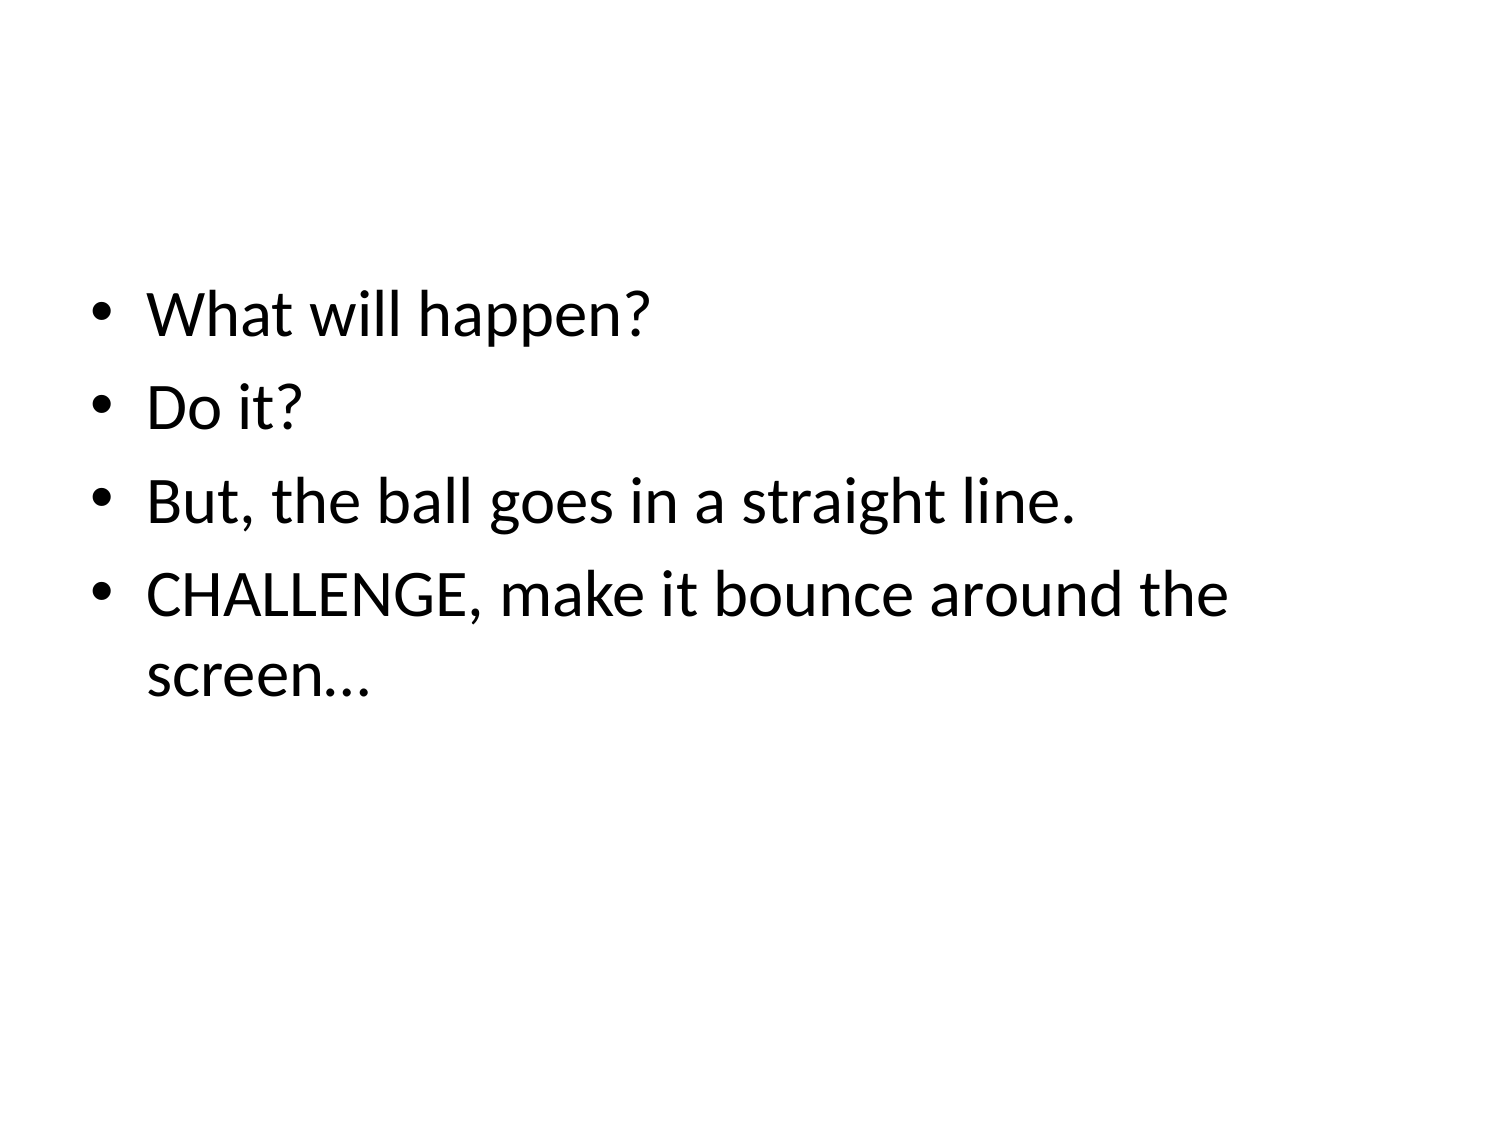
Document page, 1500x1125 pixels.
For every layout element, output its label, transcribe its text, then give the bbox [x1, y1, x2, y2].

list What will happen? Do it? But, the ball goes in a straight line. CHALLENGE, make it bounce around the screen… [75, 262, 1425, 1005]
